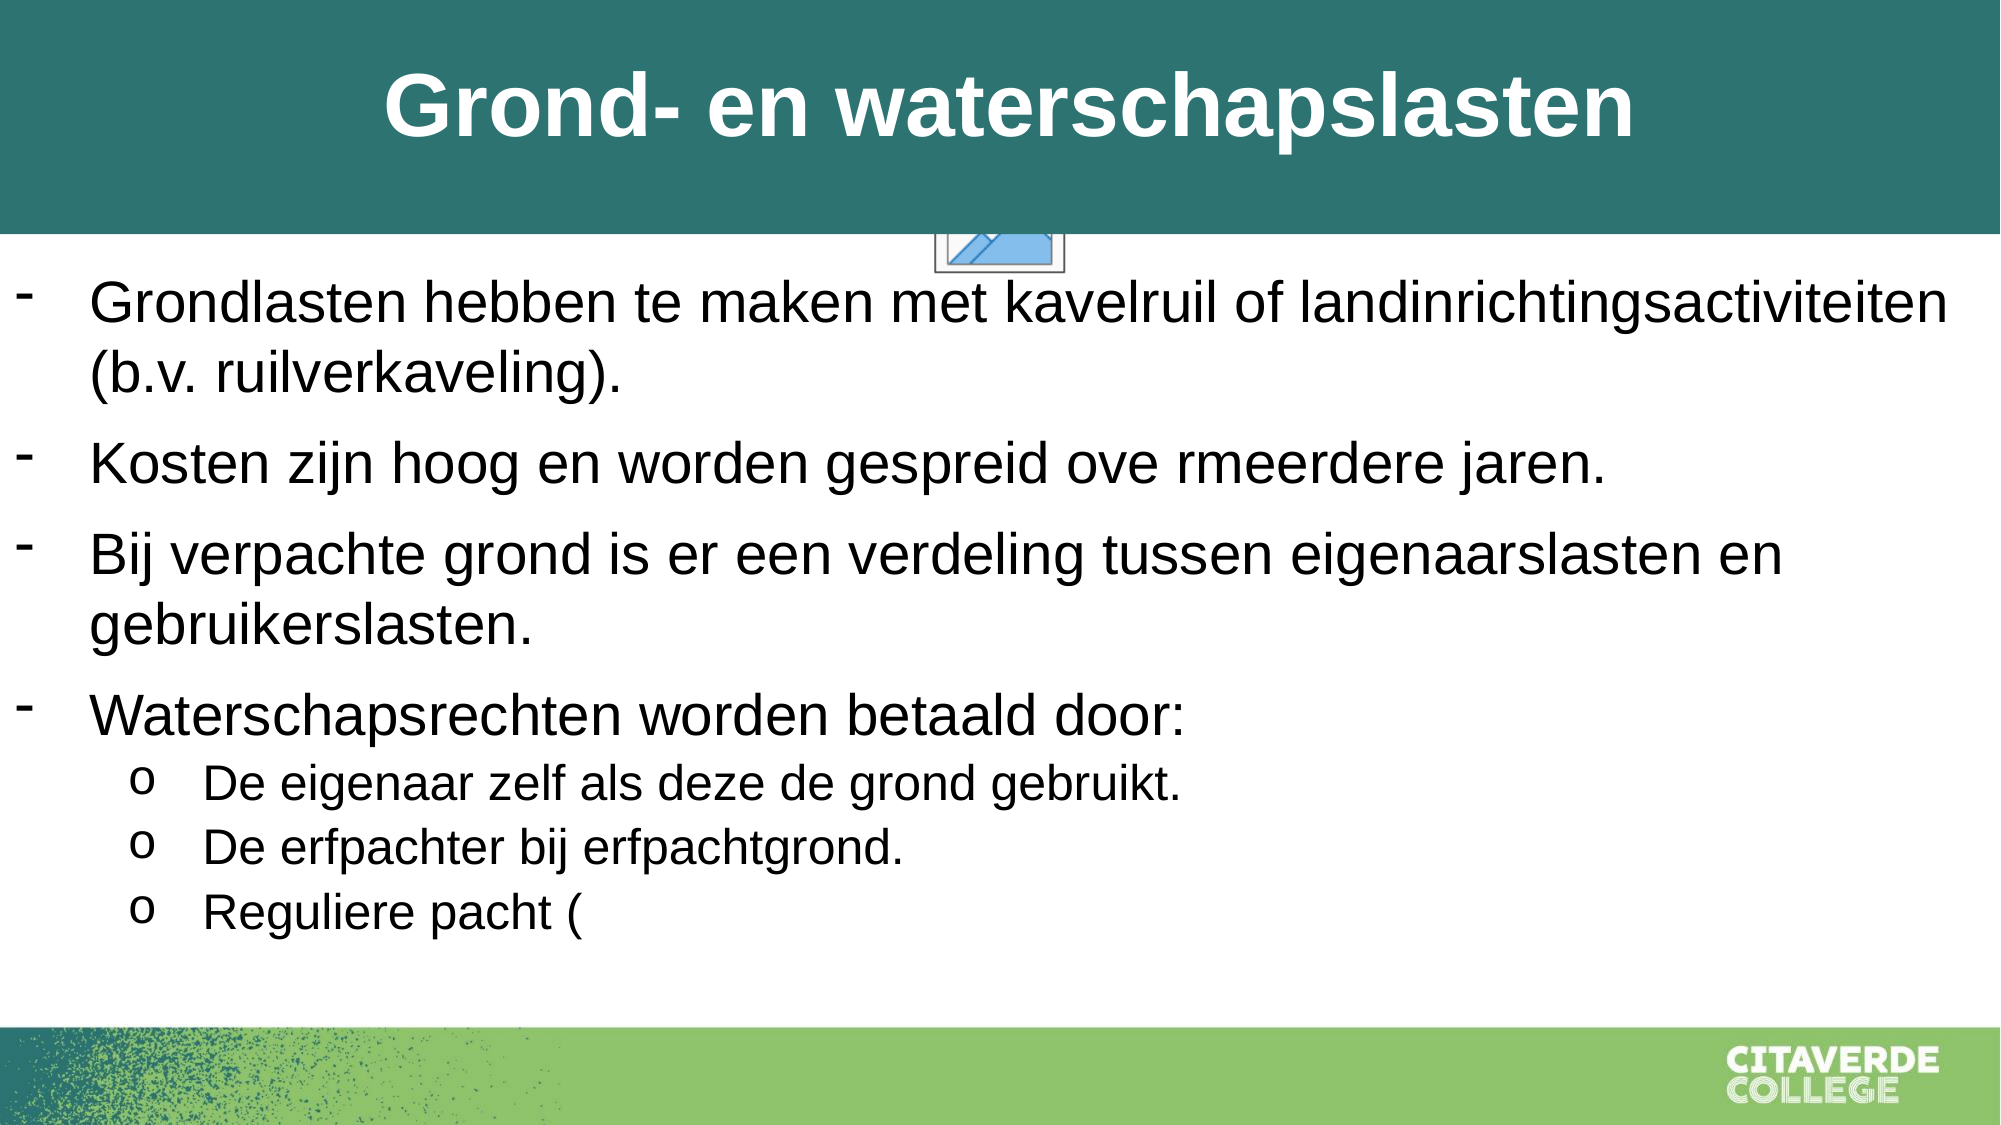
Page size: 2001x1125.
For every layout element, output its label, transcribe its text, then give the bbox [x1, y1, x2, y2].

list Grondlasten hebben te maken met kavelruil of landinrichtingsactiviteiten (b.v. ruilverkaveling). Kosten zijn hoog en worden gespreid ove rmeerdere jaren. Bij verpachte grond is er een verdeling tussen eigenaarslasten en gebruikerslasten. Waterschapsrechten worden betaald door: De eigenaar zelf als deze de grond gebruikt. De erfpachter bij erfpachtgrond. Reguliere pacht ( [0, 444, 2000, 965]
picture [0, 0, 2001, 1125]
